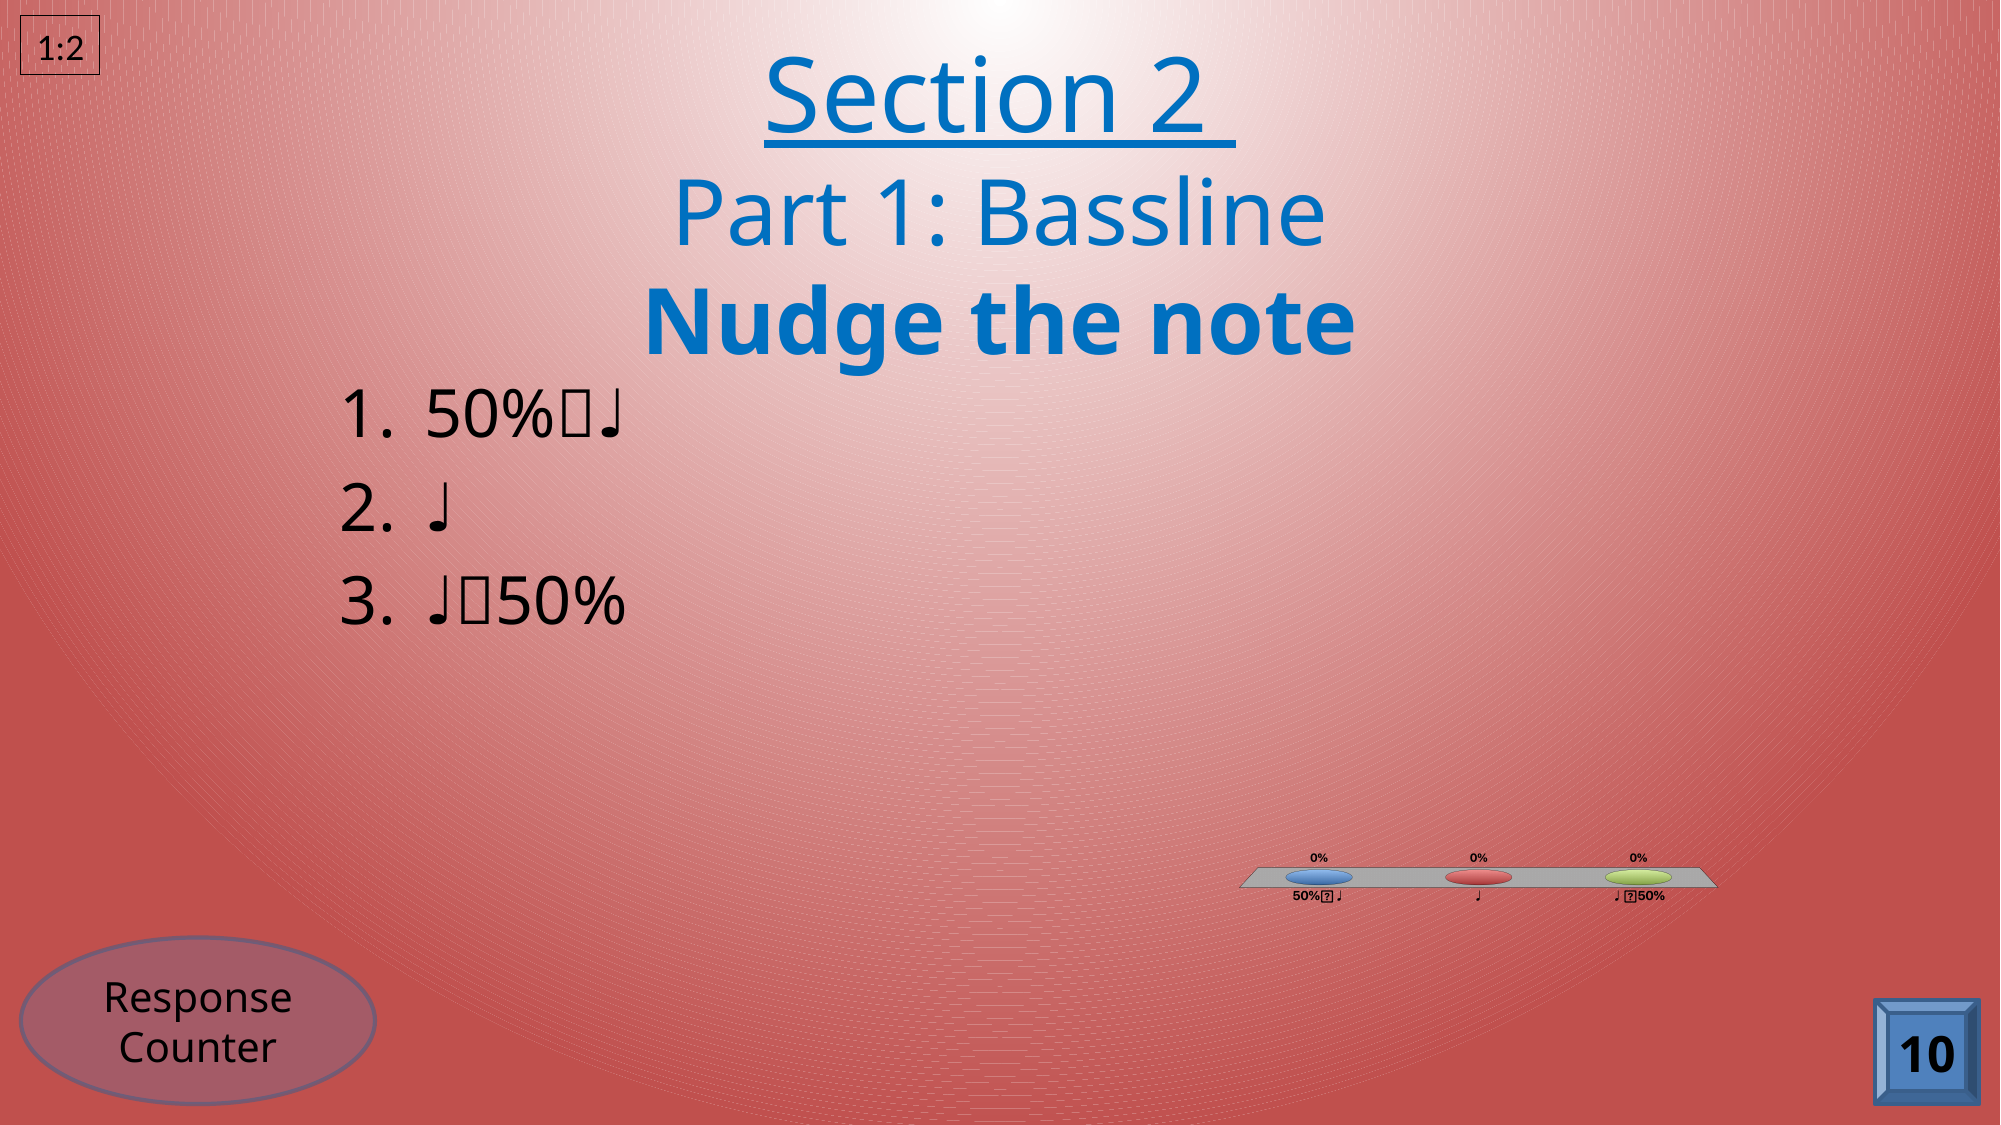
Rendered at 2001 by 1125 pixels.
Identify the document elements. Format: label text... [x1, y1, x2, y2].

list 50%♩ ♩ ♩50% [324, 424, 1000, 766]
text_box Response Counter [18, 935, 378, 1107]
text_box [1874, 999, 1980, 1105]
picture [1238, 328, 1738, 904]
title Section 2 Part 1: Bassline Nudge the note [99, 20, 1900, 424]
text_box 1:2 [20, 15, 100, 75]
